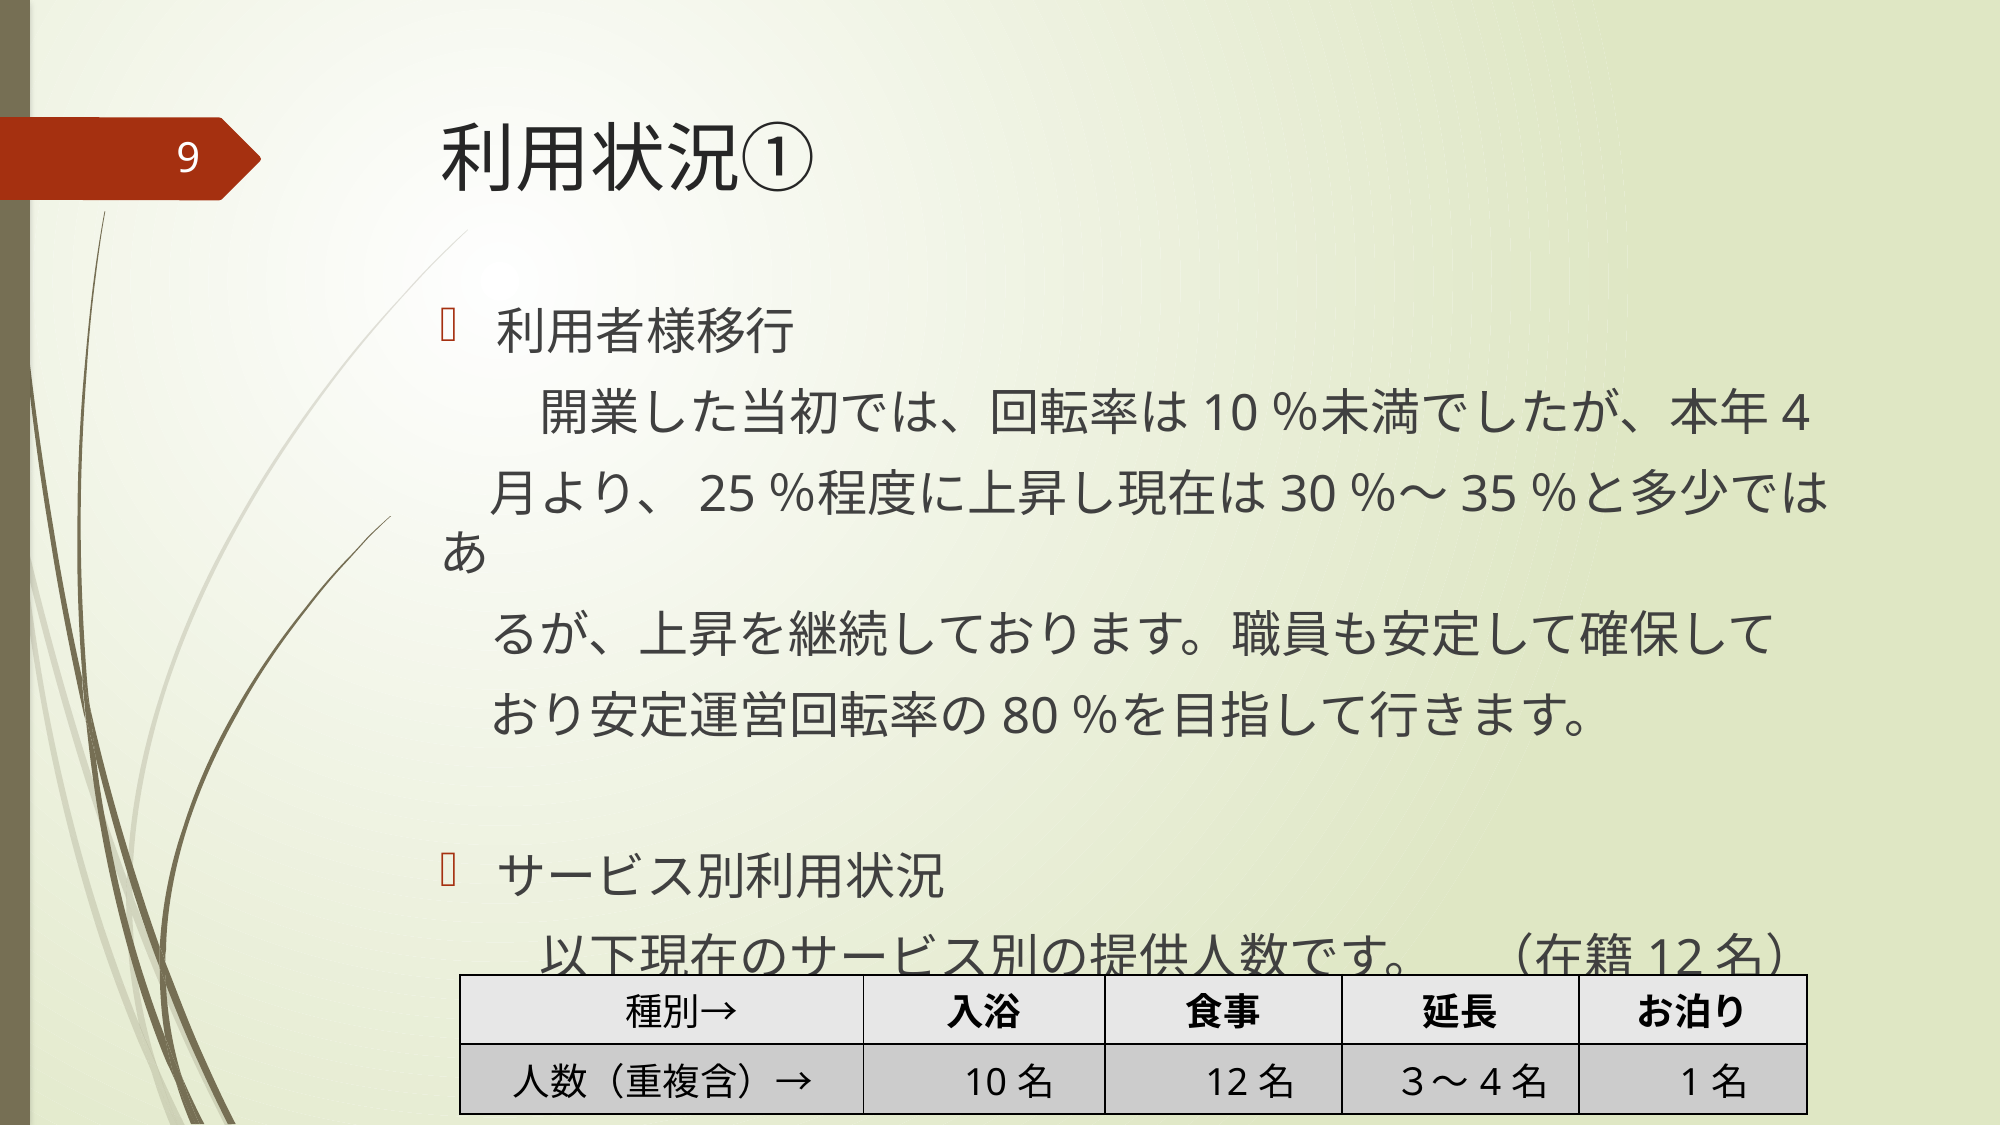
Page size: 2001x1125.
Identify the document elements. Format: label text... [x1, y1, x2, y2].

table_cell 10名 [864, 1045, 1104, 1113]
table_header 食事 [1106, 976, 1341, 1043]
table_cell 12名 [1106, 1045, 1341, 1113]
table_header お泊り [1580, 976, 1806, 1043]
table_header 入浴 [864, 976, 1104, 1043]
list 利用者様移行 開業した当初では、回転率は10％未満でしたが、本年4 月より、25％程度に上昇し現在は30％～35％と多少ではあ るが、上昇を継続しております。職員も安定して確保して おり安定運営回転率の80％を目指して行きます。 サービス別利用状況 以下現在のサービス別の提供人数です。 （在籍12名） [424, 292, 1888, 1097]
table_header 種別→ [461, 976, 863, 1043]
table_header 延長 [1343, 976, 1578, 1043]
table_cell 1名 [1580, 1045, 1806, 1113]
slide_number 9 [87, 129, 216, 190]
title 利用状況① [425, 102, 1888, 292]
table_cell ３～4名 [1343, 1045, 1578, 1113]
table_cell 人数（重複含）→ [461, 1045, 863, 1113]
